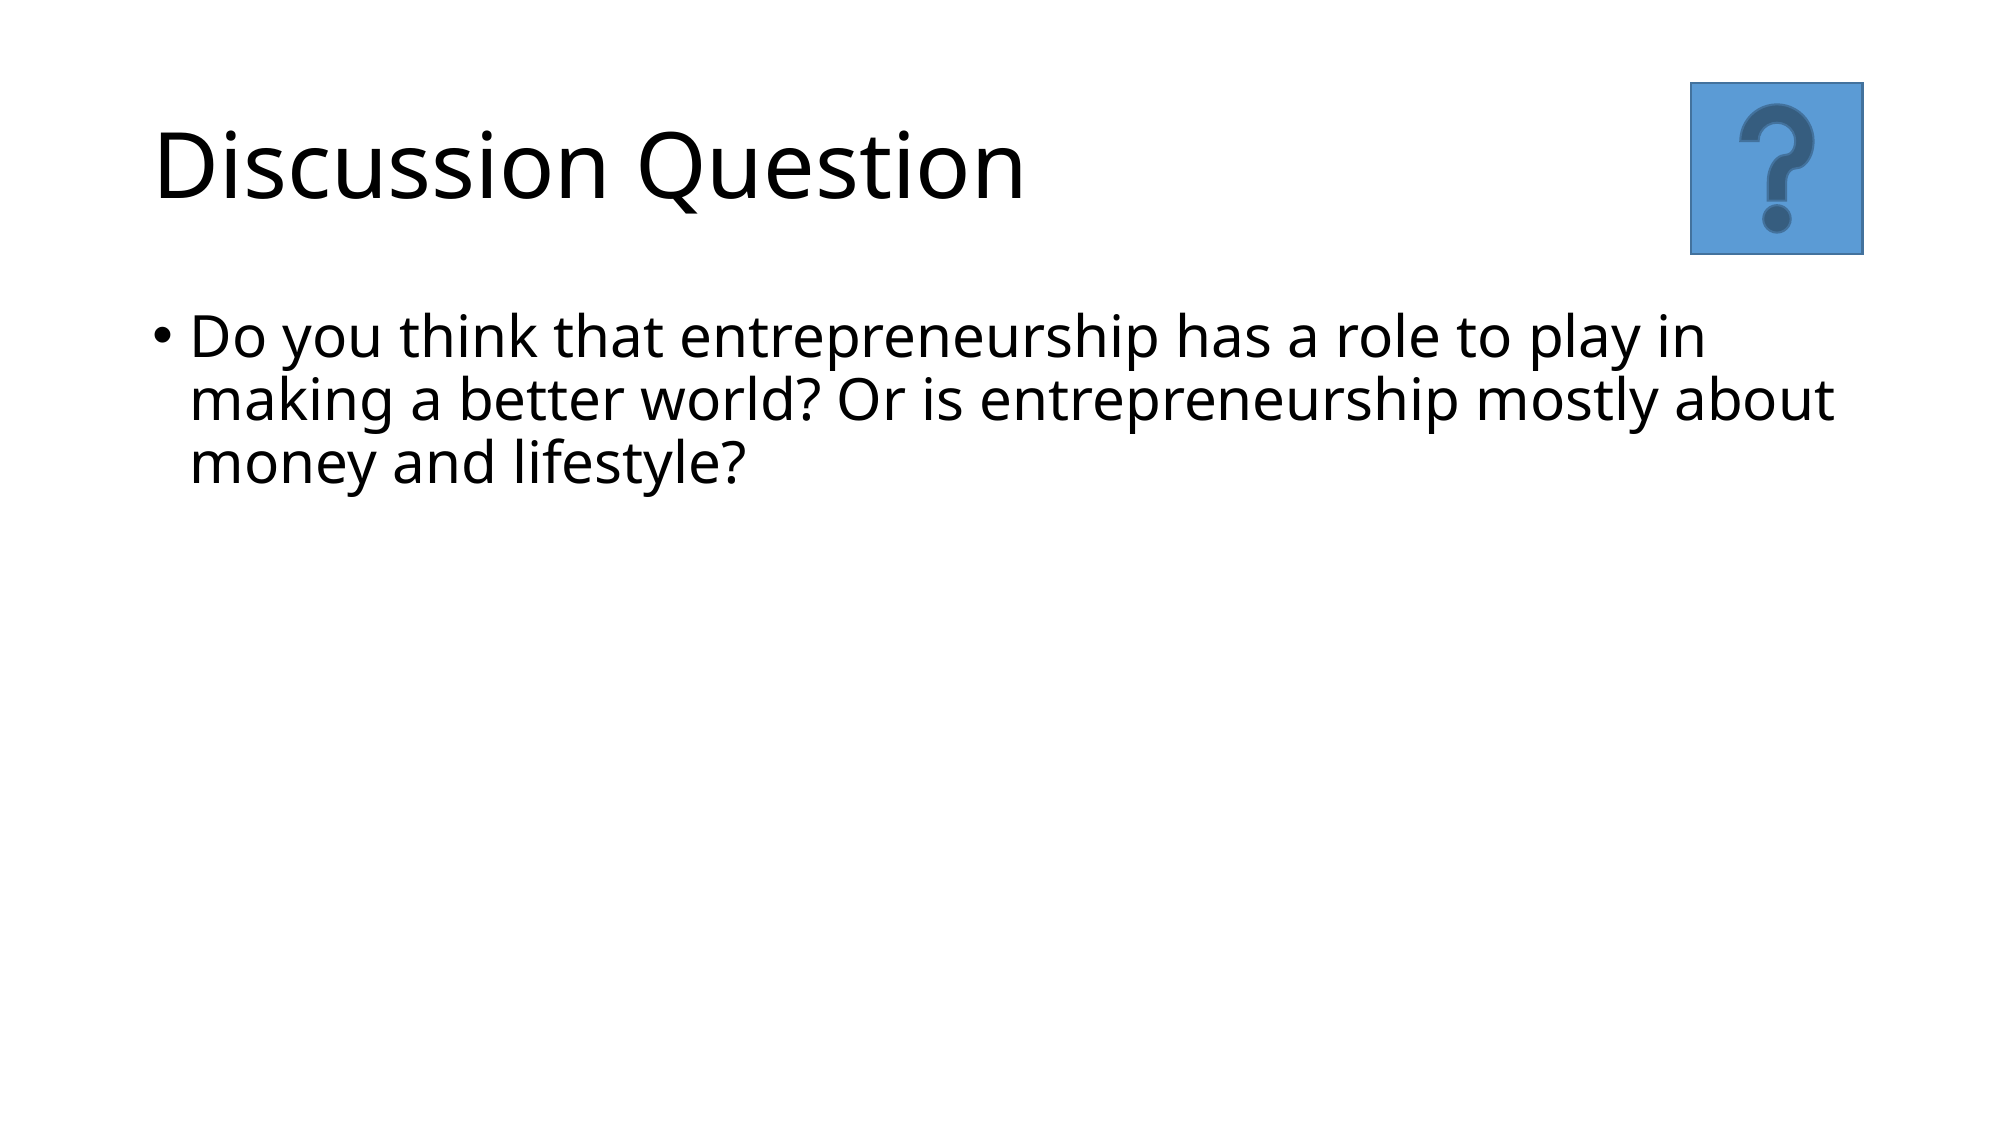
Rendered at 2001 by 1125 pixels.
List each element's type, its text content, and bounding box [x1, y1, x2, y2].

list Do you think that entrepreneurship has a role to play in making a better world? Or is entrepreneurship mostly about money and lifestyle? [137, 299, 1863, 1014]
text_box [1690, 82, 1864, 255]
title Discussion Question [137, 59, 1863, 278]
